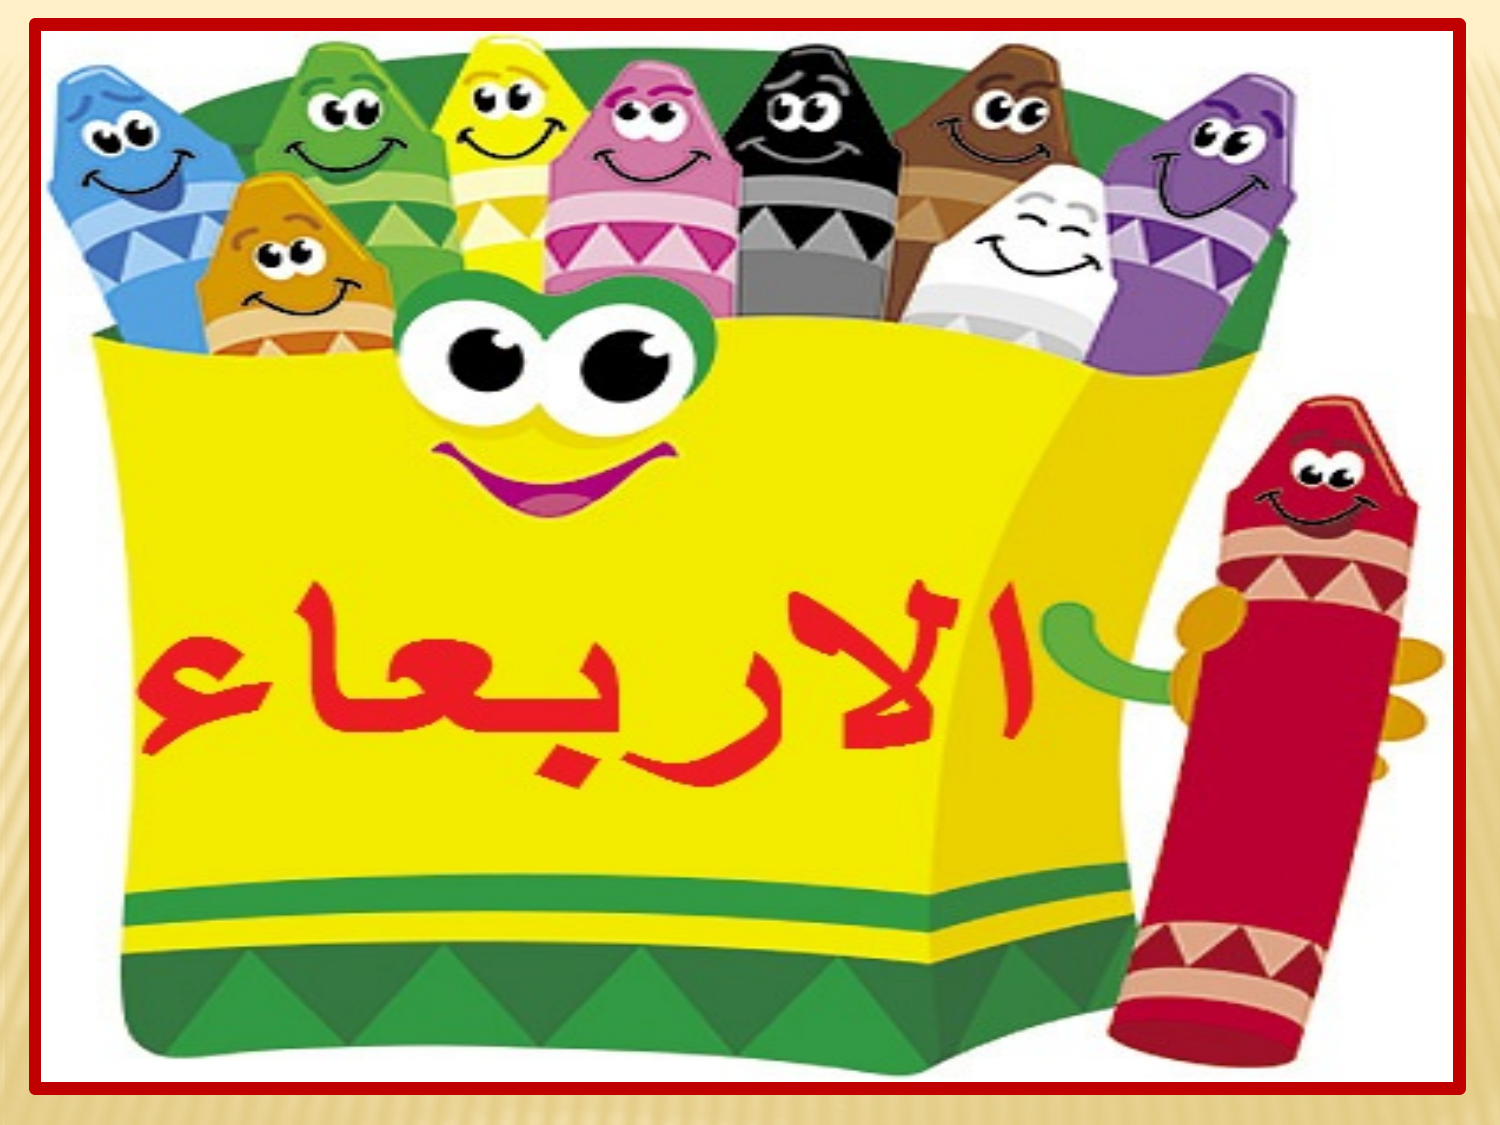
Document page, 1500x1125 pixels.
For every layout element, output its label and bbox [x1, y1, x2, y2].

picture [40, 30, 1454, 1083]
